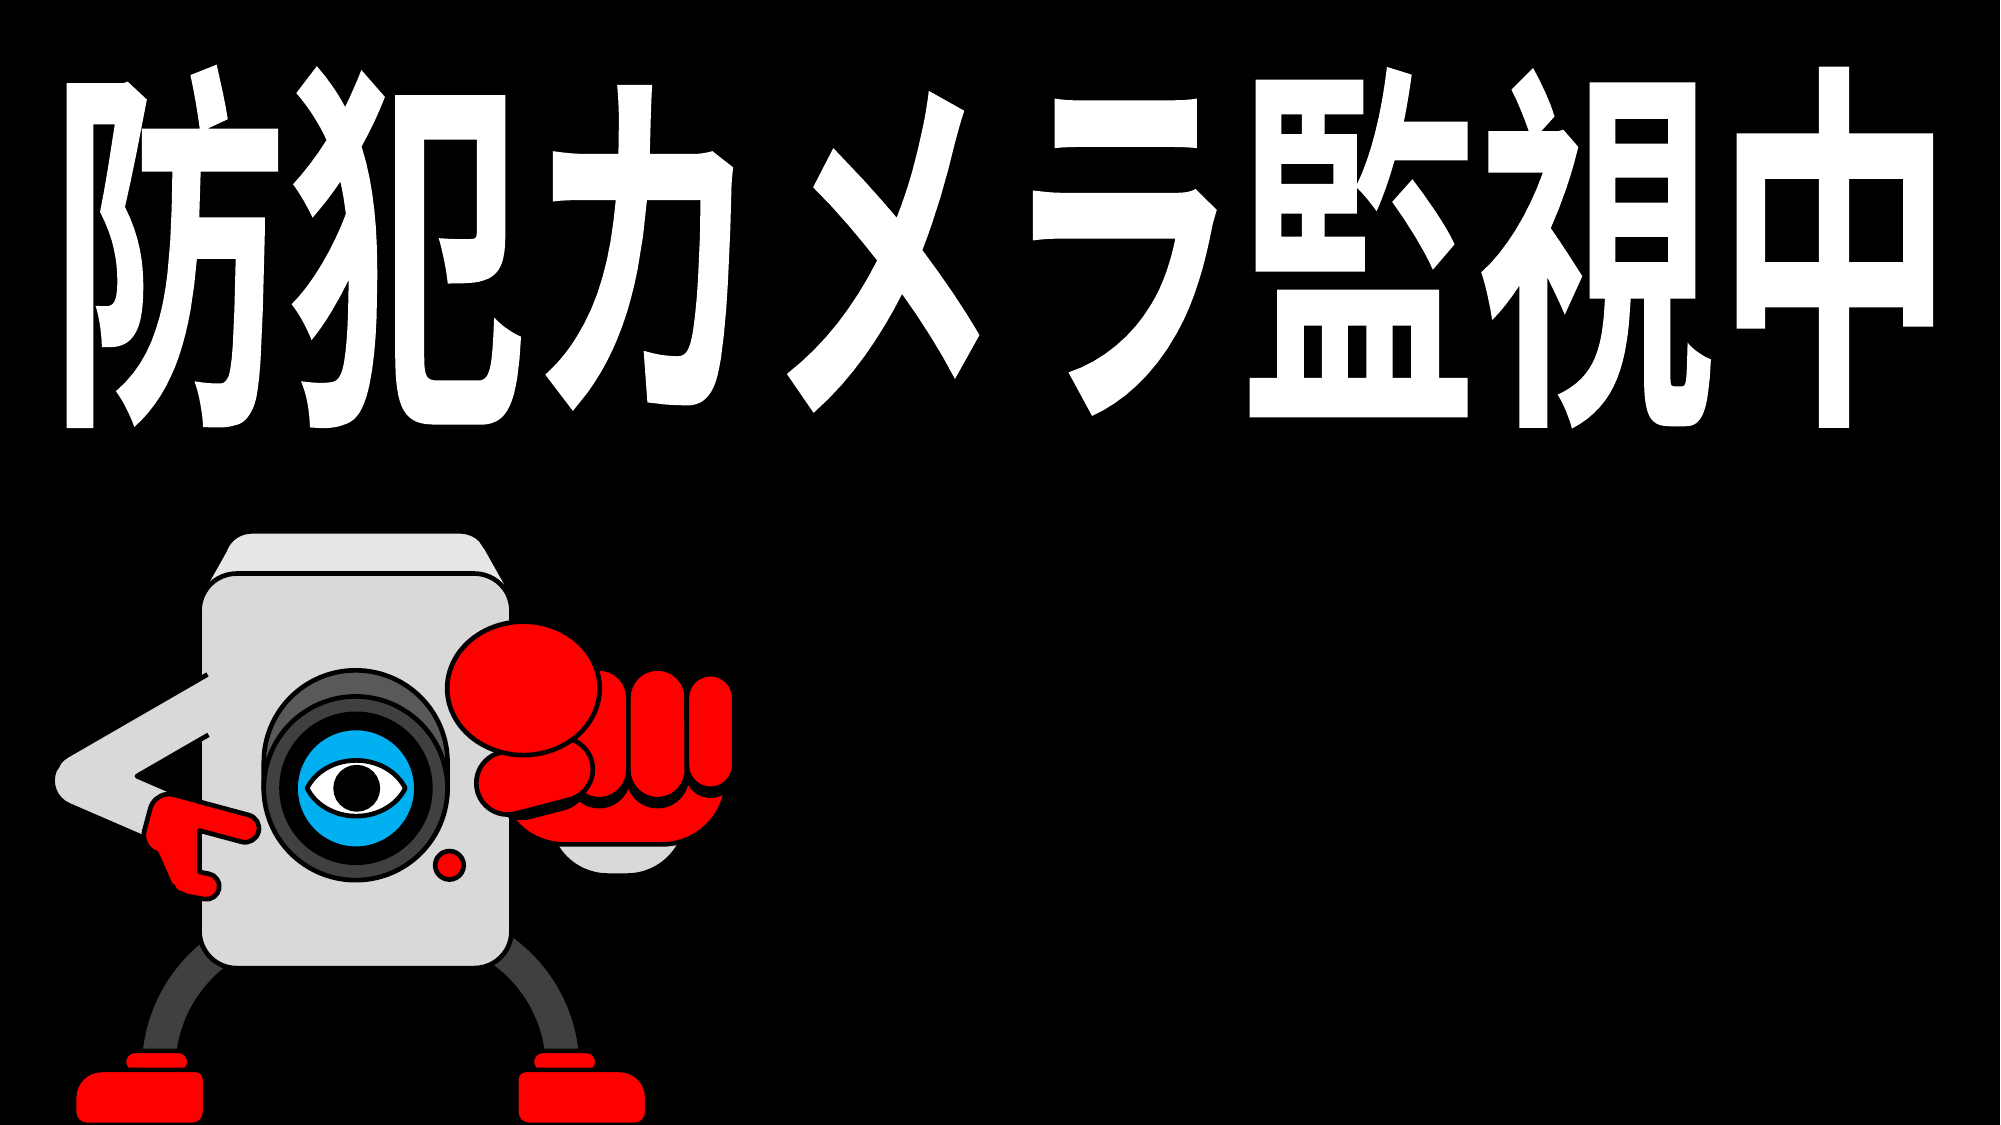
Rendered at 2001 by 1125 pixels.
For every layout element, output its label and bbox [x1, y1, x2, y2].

text_box [446, 621, 735, 876]
text_box [62, 531, 648, 1125]
